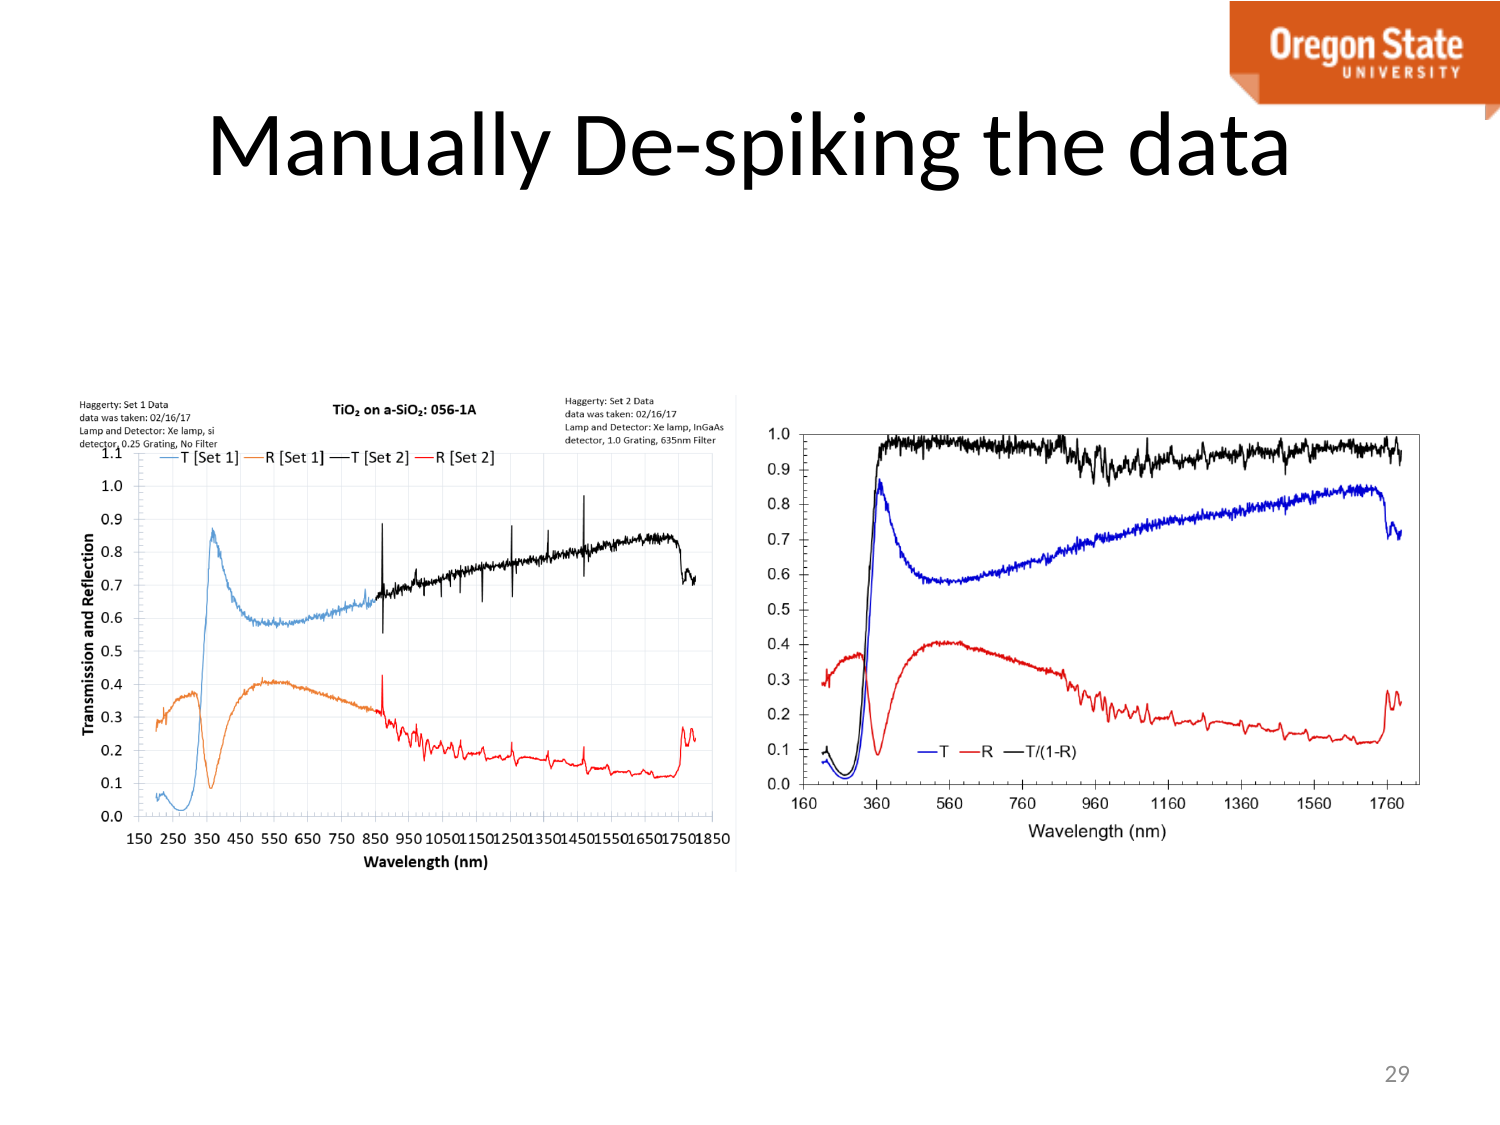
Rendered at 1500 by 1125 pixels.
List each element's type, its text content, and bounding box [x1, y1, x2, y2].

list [74, 395, 738, 873]
slide_number 29 [1074, 1042, 1425, 1103]
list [762, 422, 1426, 846]
title Manually De-spiking the data [75, 45, 1425, 233]
